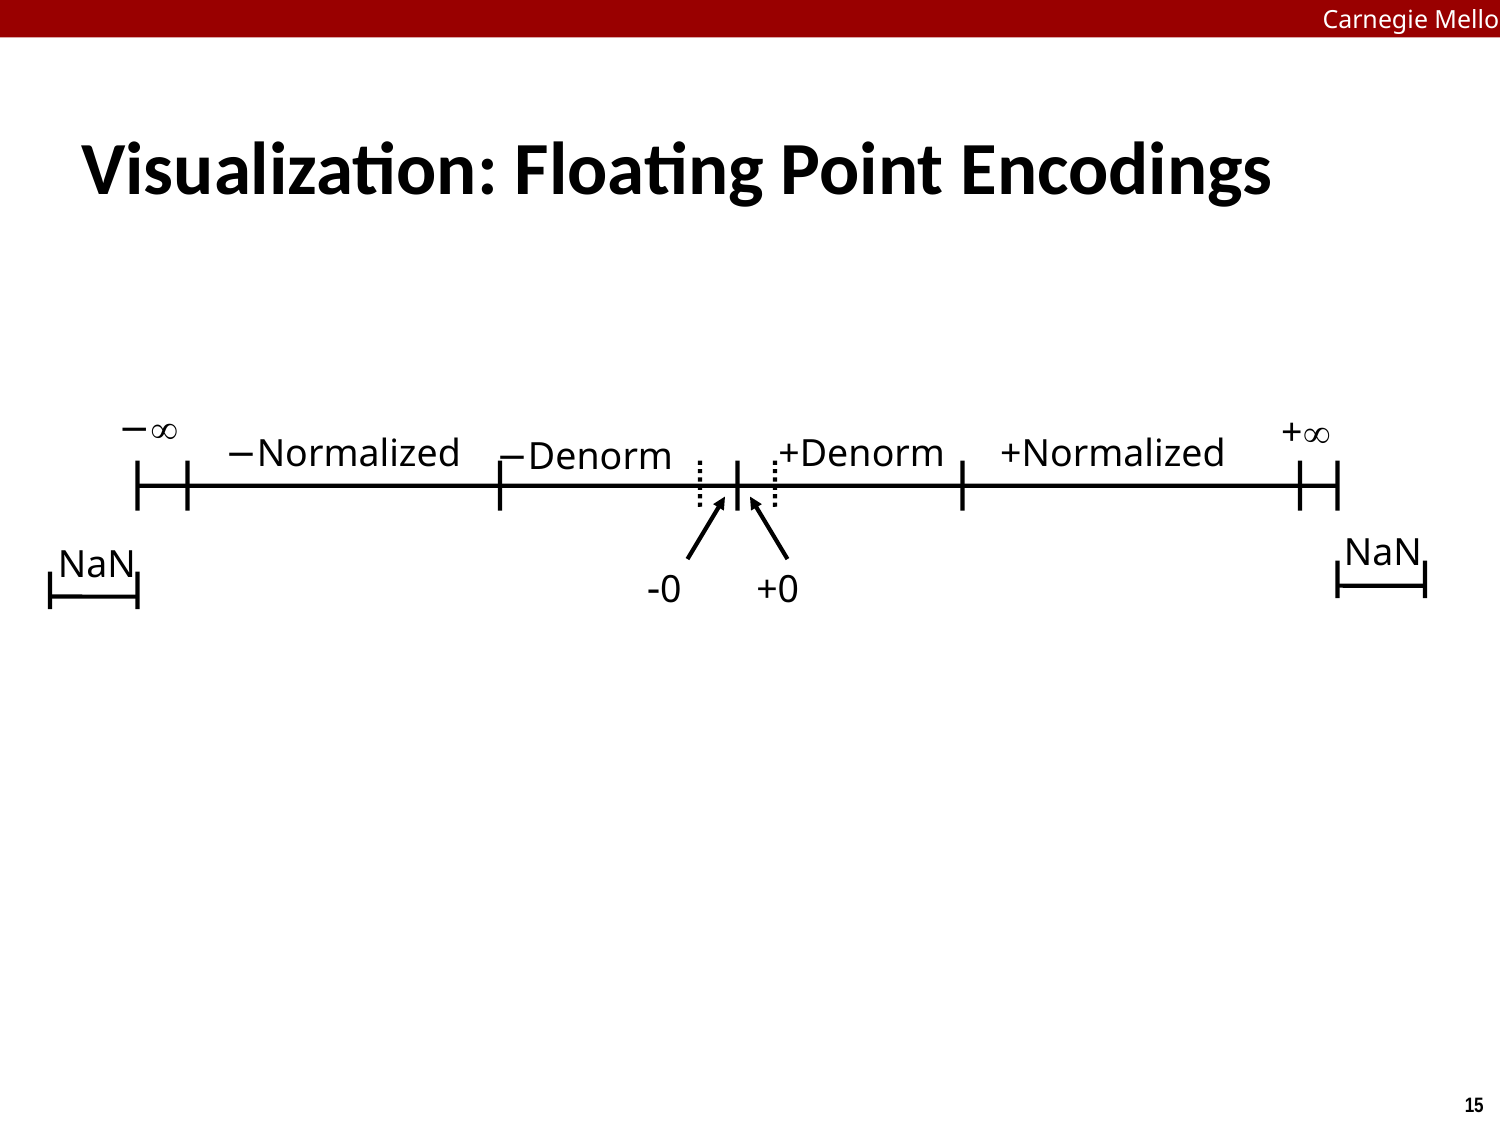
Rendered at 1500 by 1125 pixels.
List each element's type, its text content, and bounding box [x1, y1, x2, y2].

text_box − [112, 398, 185, 456]
text_box +Normalized [993, 423, 1233, 481]
text_box NaN [51, 534, 143, 592]
title Visualization: Floating Point Encodings [74, 74, 1402, 255]
text_box [0, 0, 1500, 38]
text_box +0 [749, 559, 806, 617]
text_box [687, 496, 725, 560]
text_box −Denorm [490, 425, 680, 483]
text_box 0 [641, 558, 688, 617]
text_box [750, 496, 788, 559]
text_box +Denorm [772, 423, 952, 481]
text_box Carnegie Mellon [1322, 3, 1500, 33]
text_box + [1274, 402, 1337, 460]
text_box NaN [1337, 521, 1429, 580]
text_box −Normalized [219, 423, 468, 481]
